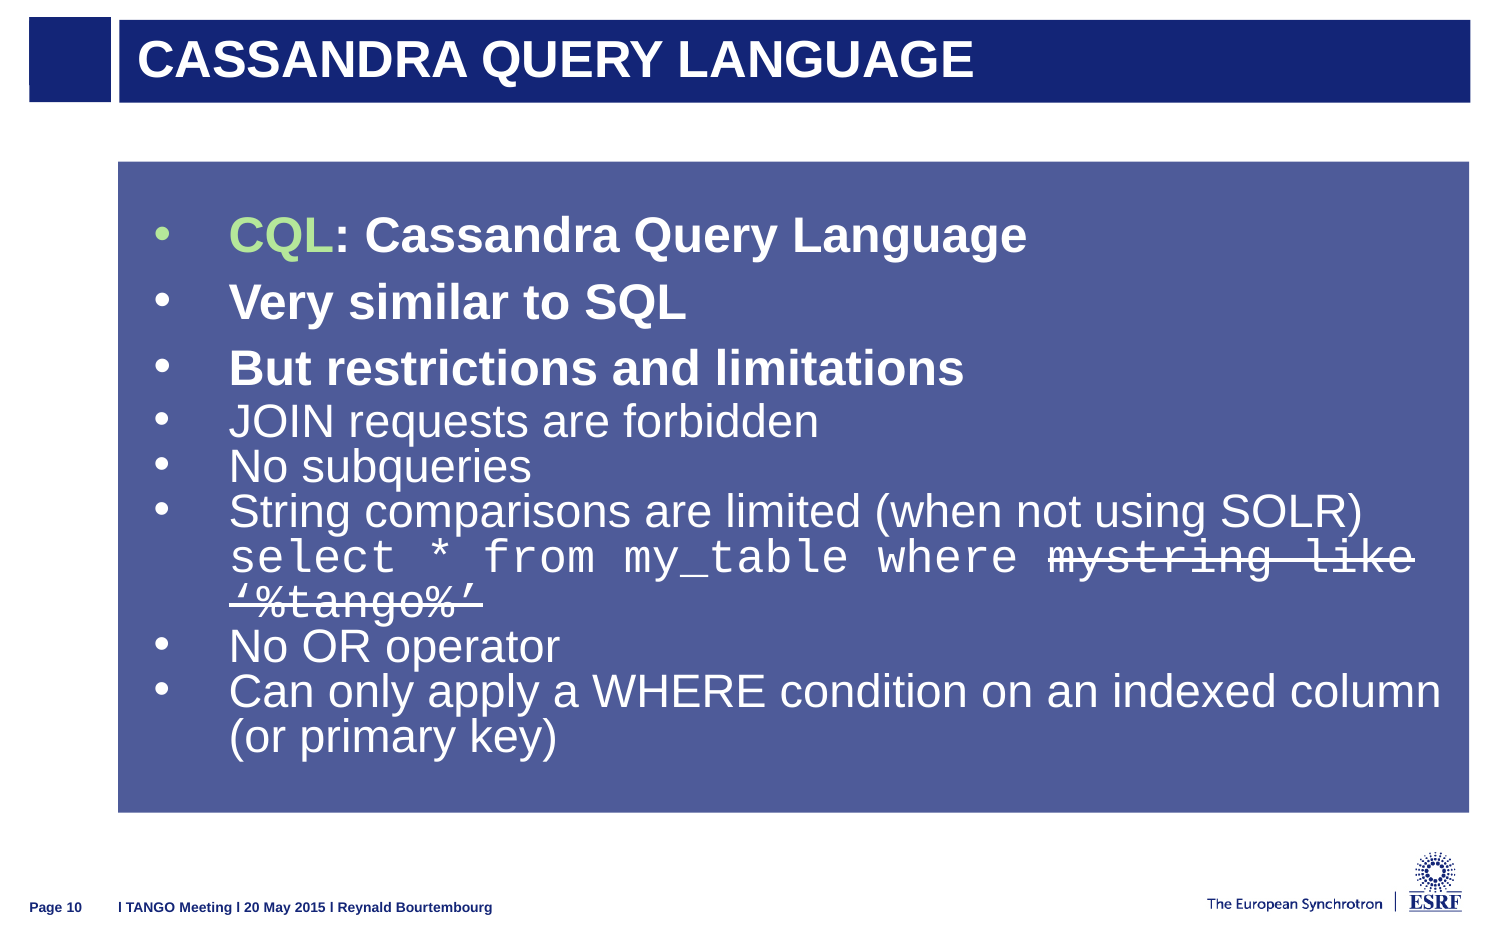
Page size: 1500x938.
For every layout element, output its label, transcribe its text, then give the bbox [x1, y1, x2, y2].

picture [1175, 831, 1500, 938]
slide_number Page 10 [29, 886, 98, 916]
title Cassandra Query Language [119, 19, 1471, 103]
footer l TANGO Meeting l 20 May 2015 l Reynald Bourtembourg [118, 886, 1122, 916]
list CQL: Cassandra Query Language Very similar to SQL But restrictions and limitations JOIN requests are forbidden No subqueries String comparisons are limited (when not using SOLR) select * from my_table where mystring like ‘%tango%’ No OR operator Can only apply a WHERE condition on an indexed column (or primary key) [118, 161, 1470, 813]
